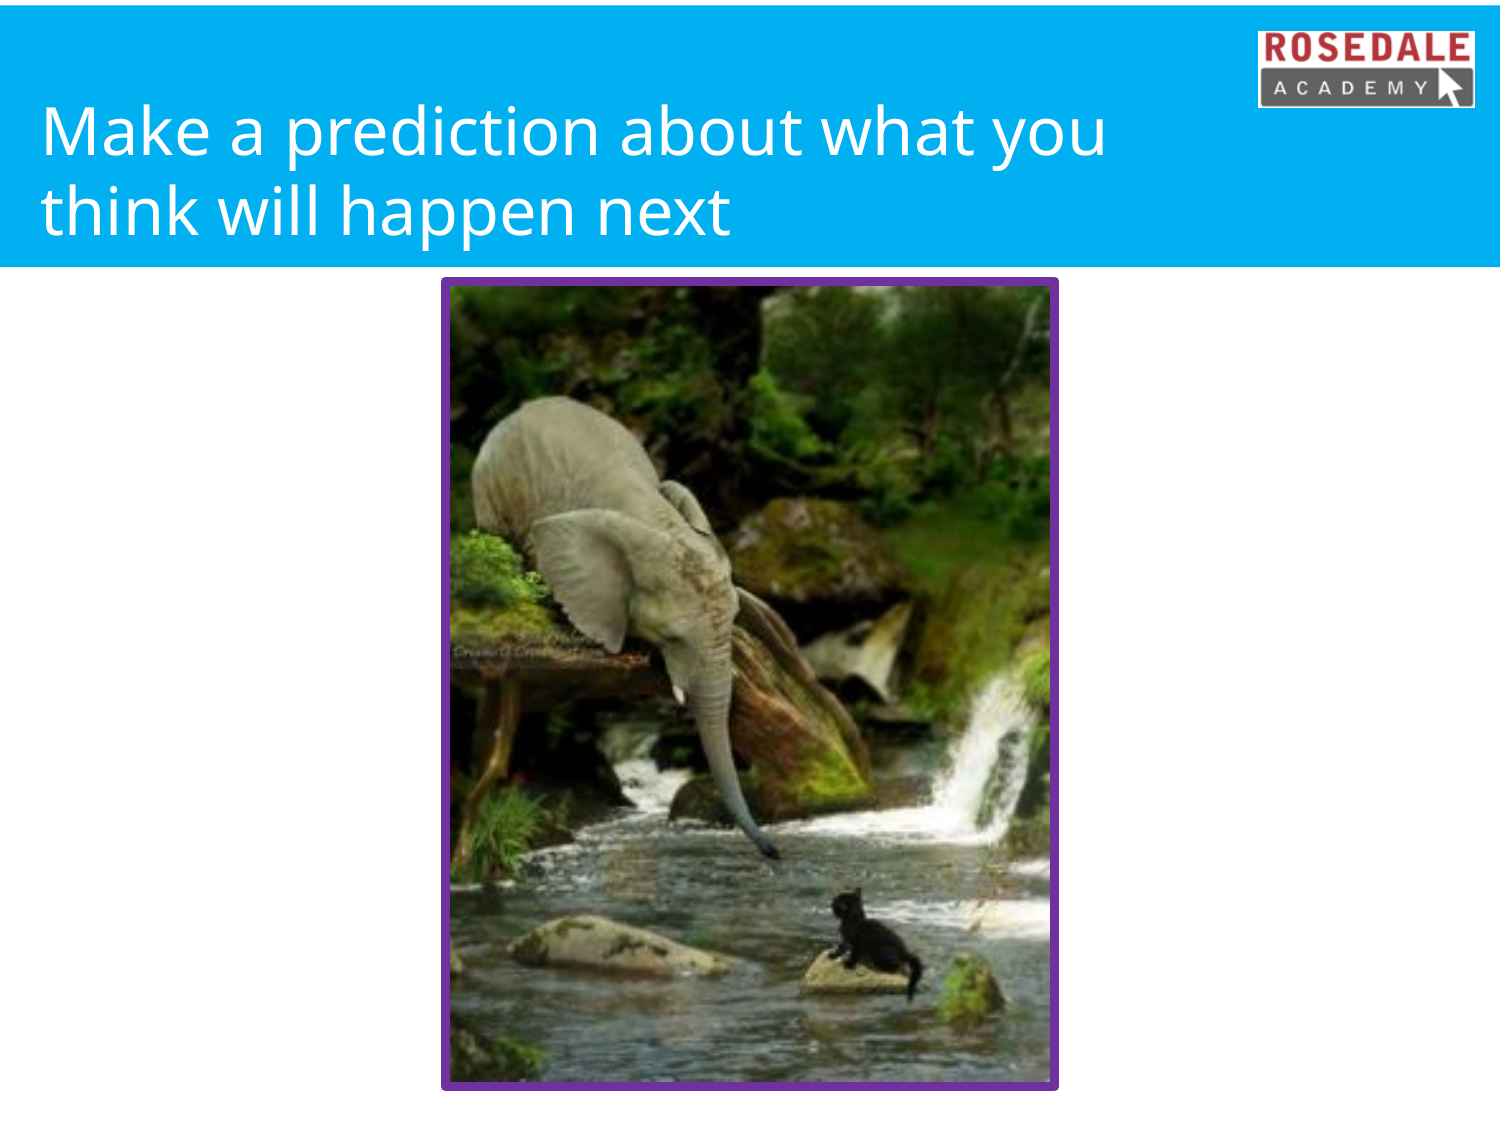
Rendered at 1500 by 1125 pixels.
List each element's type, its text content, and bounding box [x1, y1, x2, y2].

text_box Make a prediction about what you think will happen next [25, 81, 1388, 257]
picture [449, 285, 1050, 1082]
picture [1259, 32, 1474, 107]
text_box [0, 4, 1500, 268]
